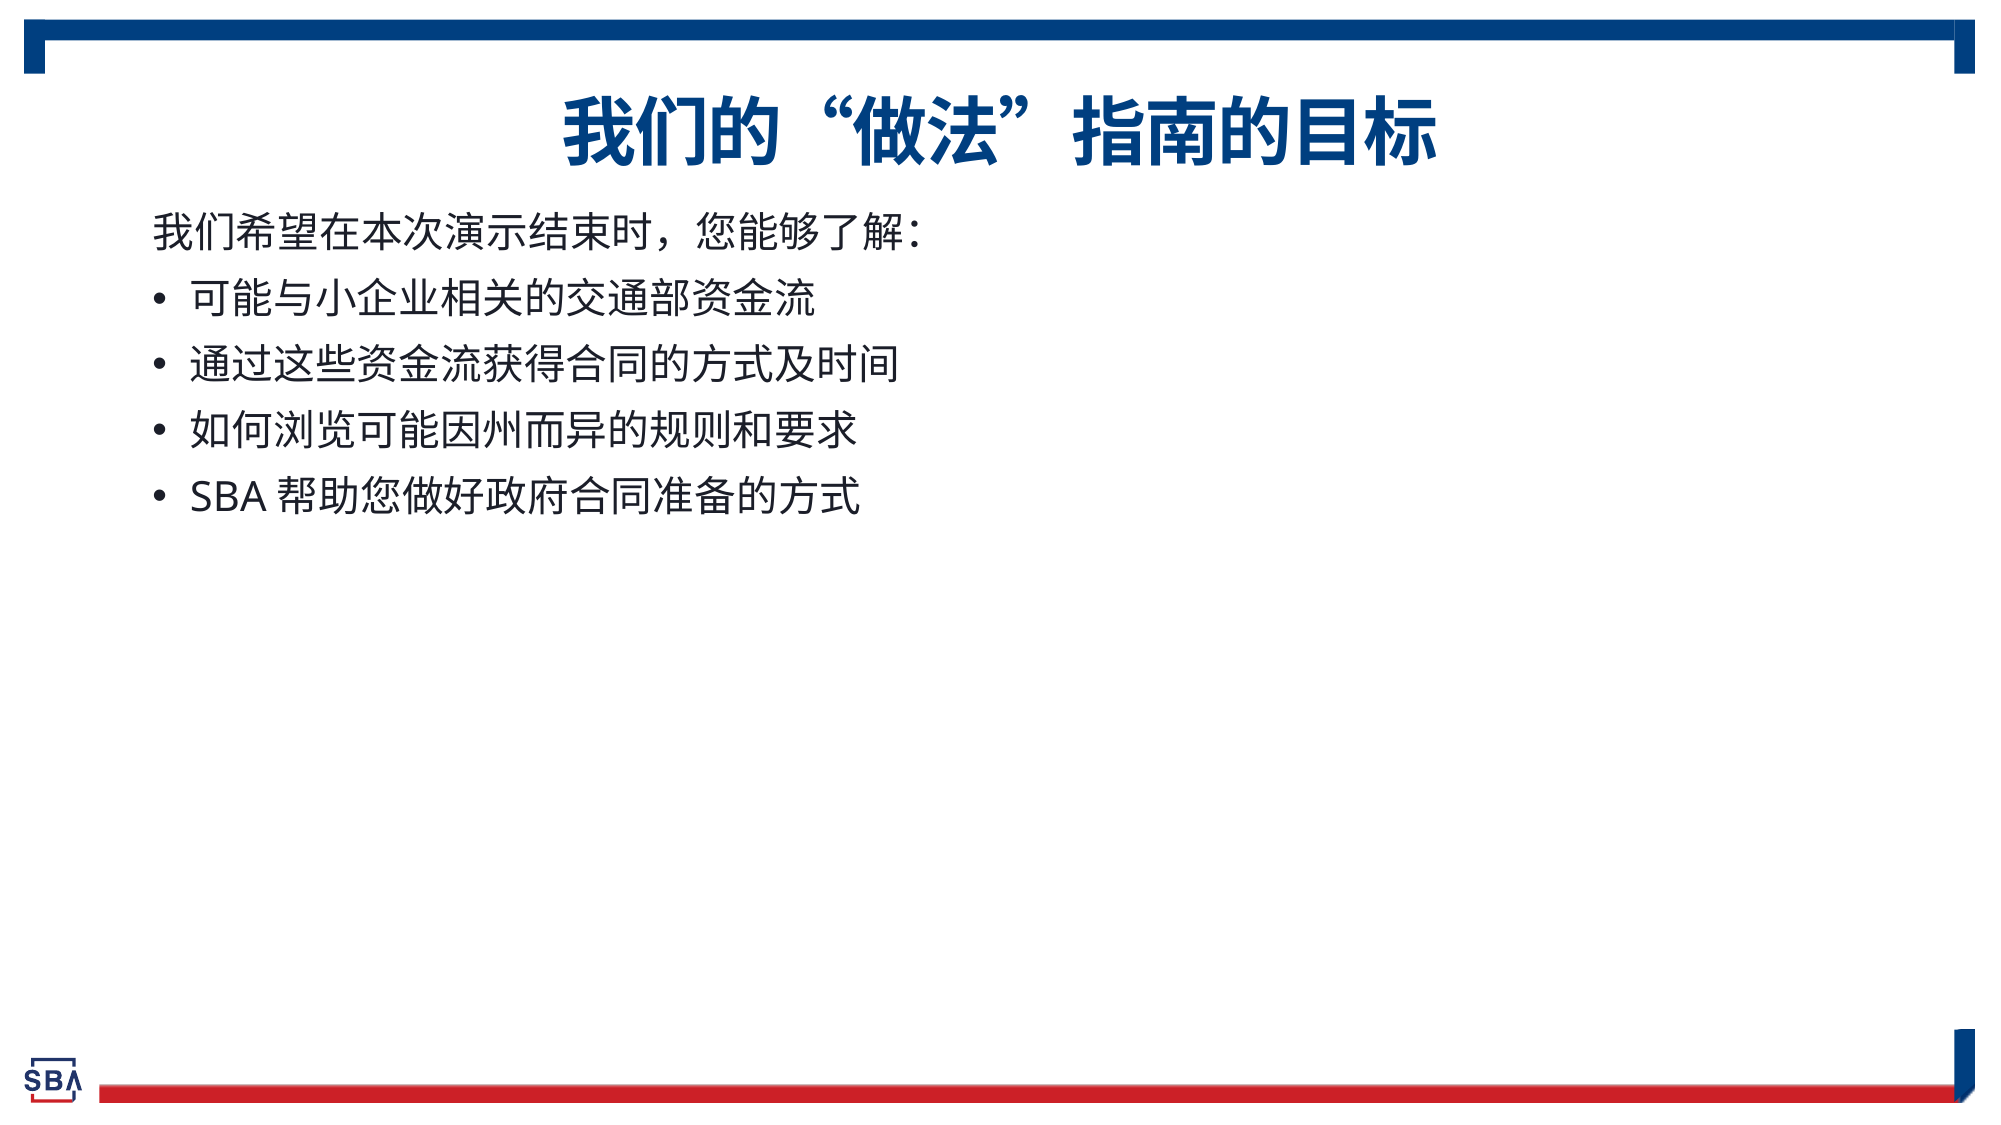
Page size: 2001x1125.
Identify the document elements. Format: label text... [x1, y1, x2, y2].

list 我们希望在本次演示结束时，您能够了解： 可能与小企业相关的交通部资金流 通过这些资金流获得合同的方式及时间 如何浏览可能因州而异的规则和要求 SBA帮助您做好政府合同准备的方式 [137, 204, 1937, 990]
title 我们的“做法”指南的目标 [137, 87, 1863, 186]
